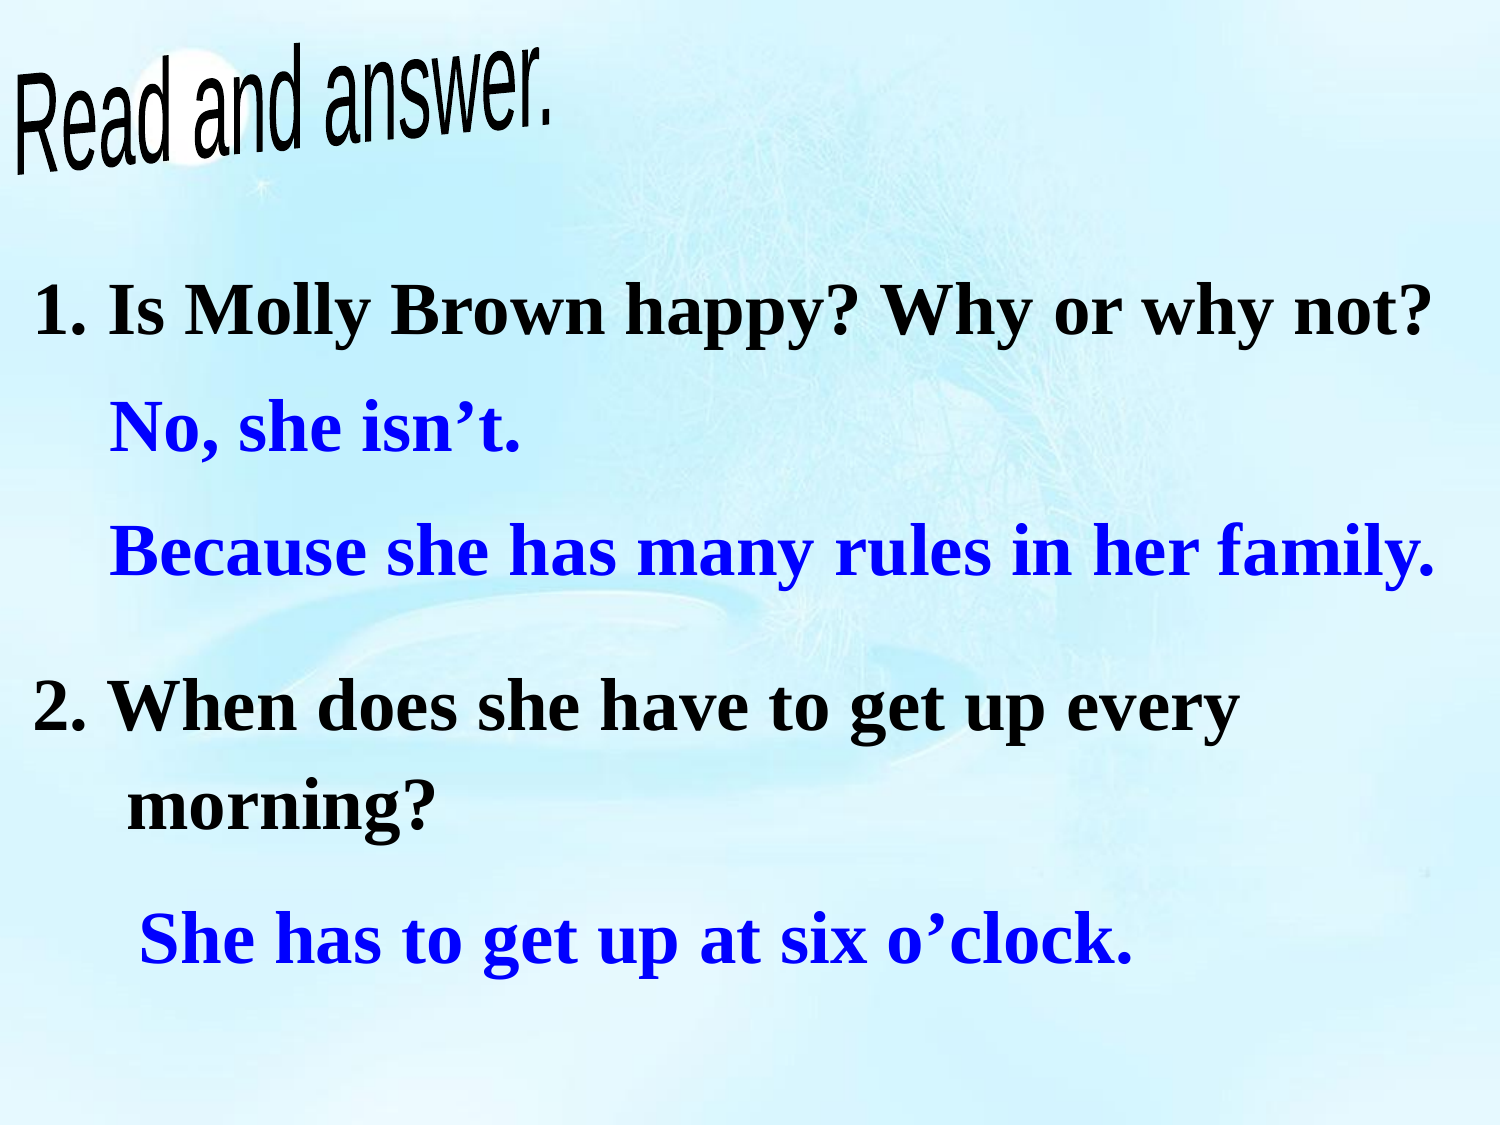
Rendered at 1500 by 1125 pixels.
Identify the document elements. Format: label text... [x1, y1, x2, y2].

text_box Because she has many rules in her family. [94, 492, 1471, 598]
picture [0, 0, 1500, 1125]
text_box 1. Is Molly Brown happy? Why or why not? 2. When does she have to get up every morning? [17, 242, 1500, 852]
text_box No, she isn’t. [94, 368, 709, 474]
text_box She has to get up at six o’clock. [123, 881, 1400, 987]
